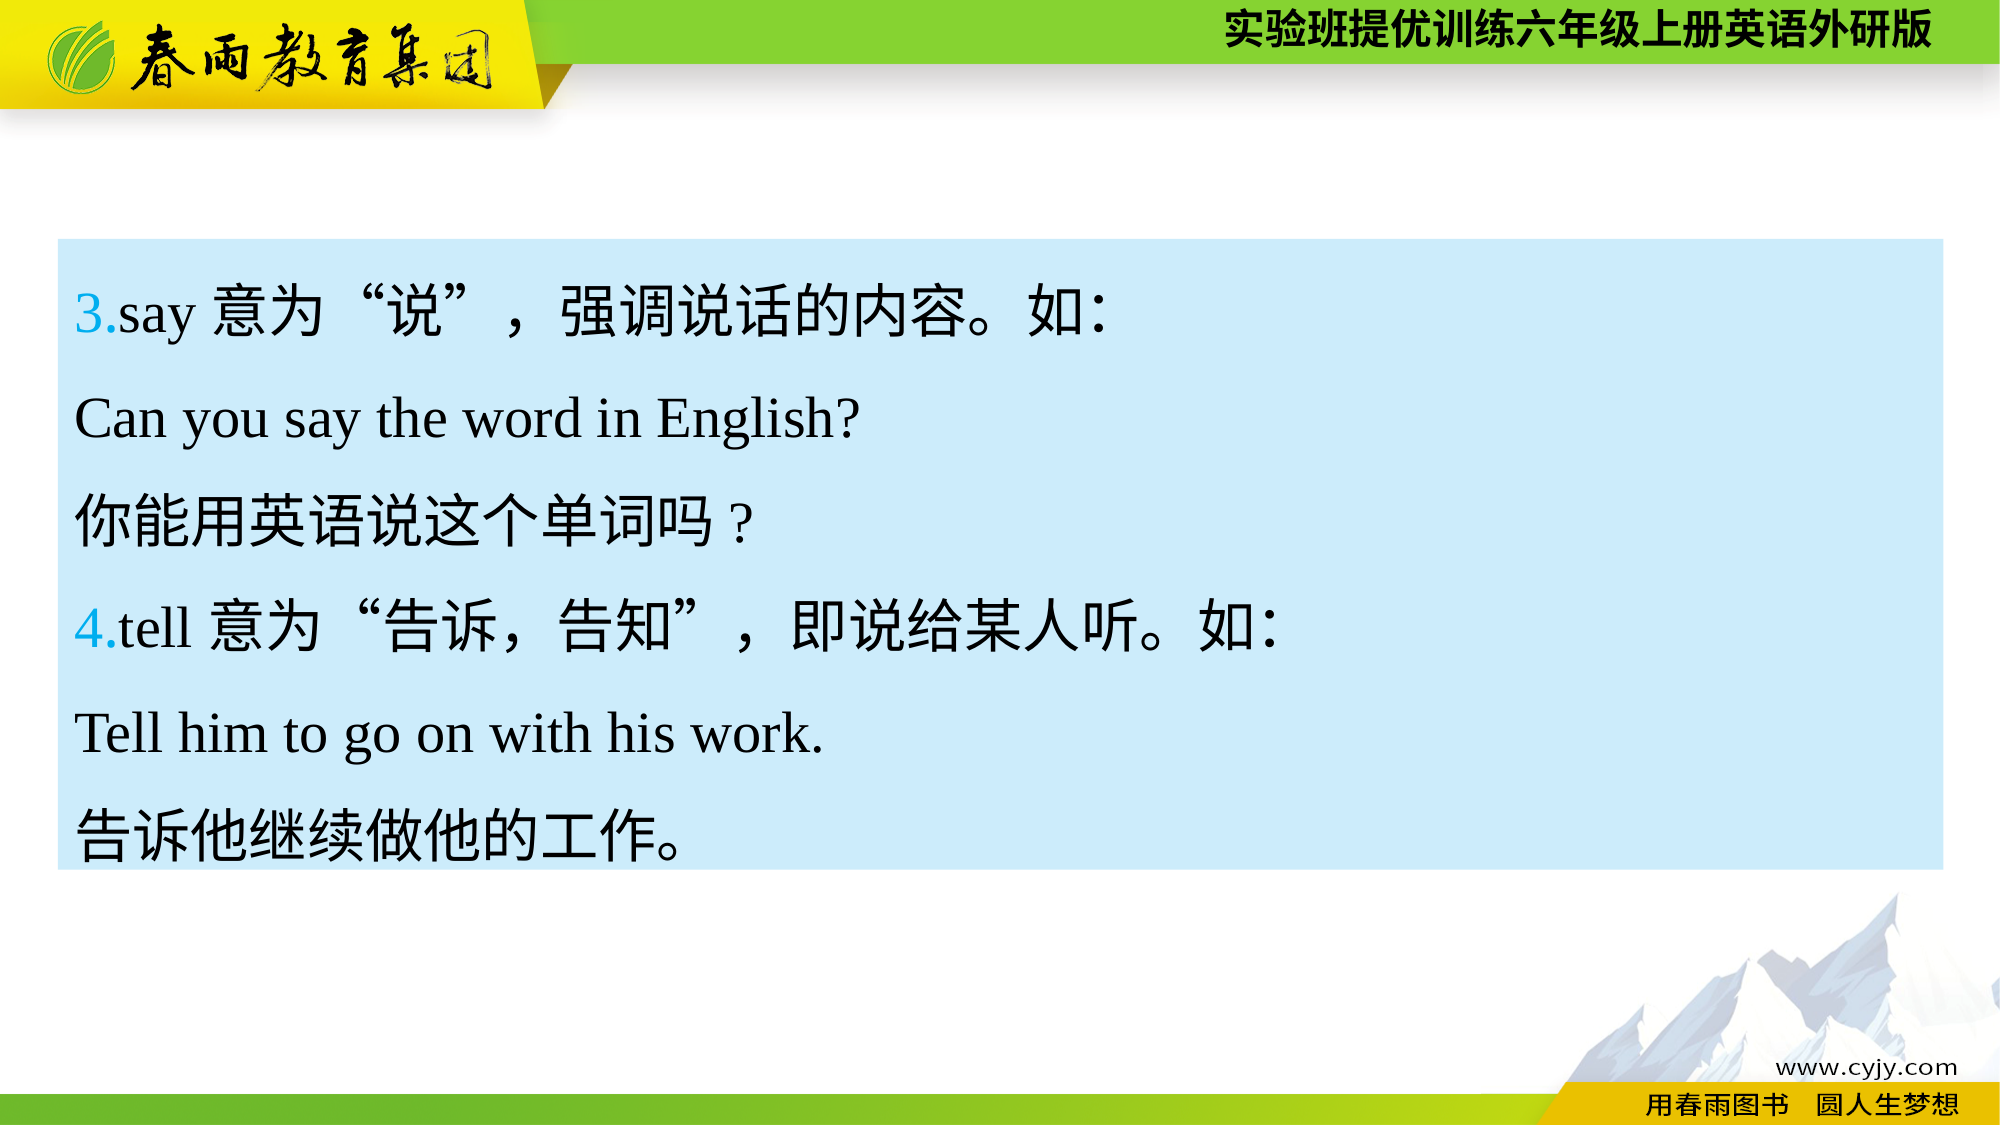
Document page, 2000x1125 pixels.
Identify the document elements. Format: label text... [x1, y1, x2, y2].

picture [0, 0, 2000, 1125]
list 3.say意为“说”，强调说话的内容。如： Can you say the word in English? 你能用英语说这个单词吗? 4.tell意为“告诉，告知”，即说给某人听。如： Tell him to go on with his work. 告诉他继续做他的工作。 [59, 231, 1944, 870]
